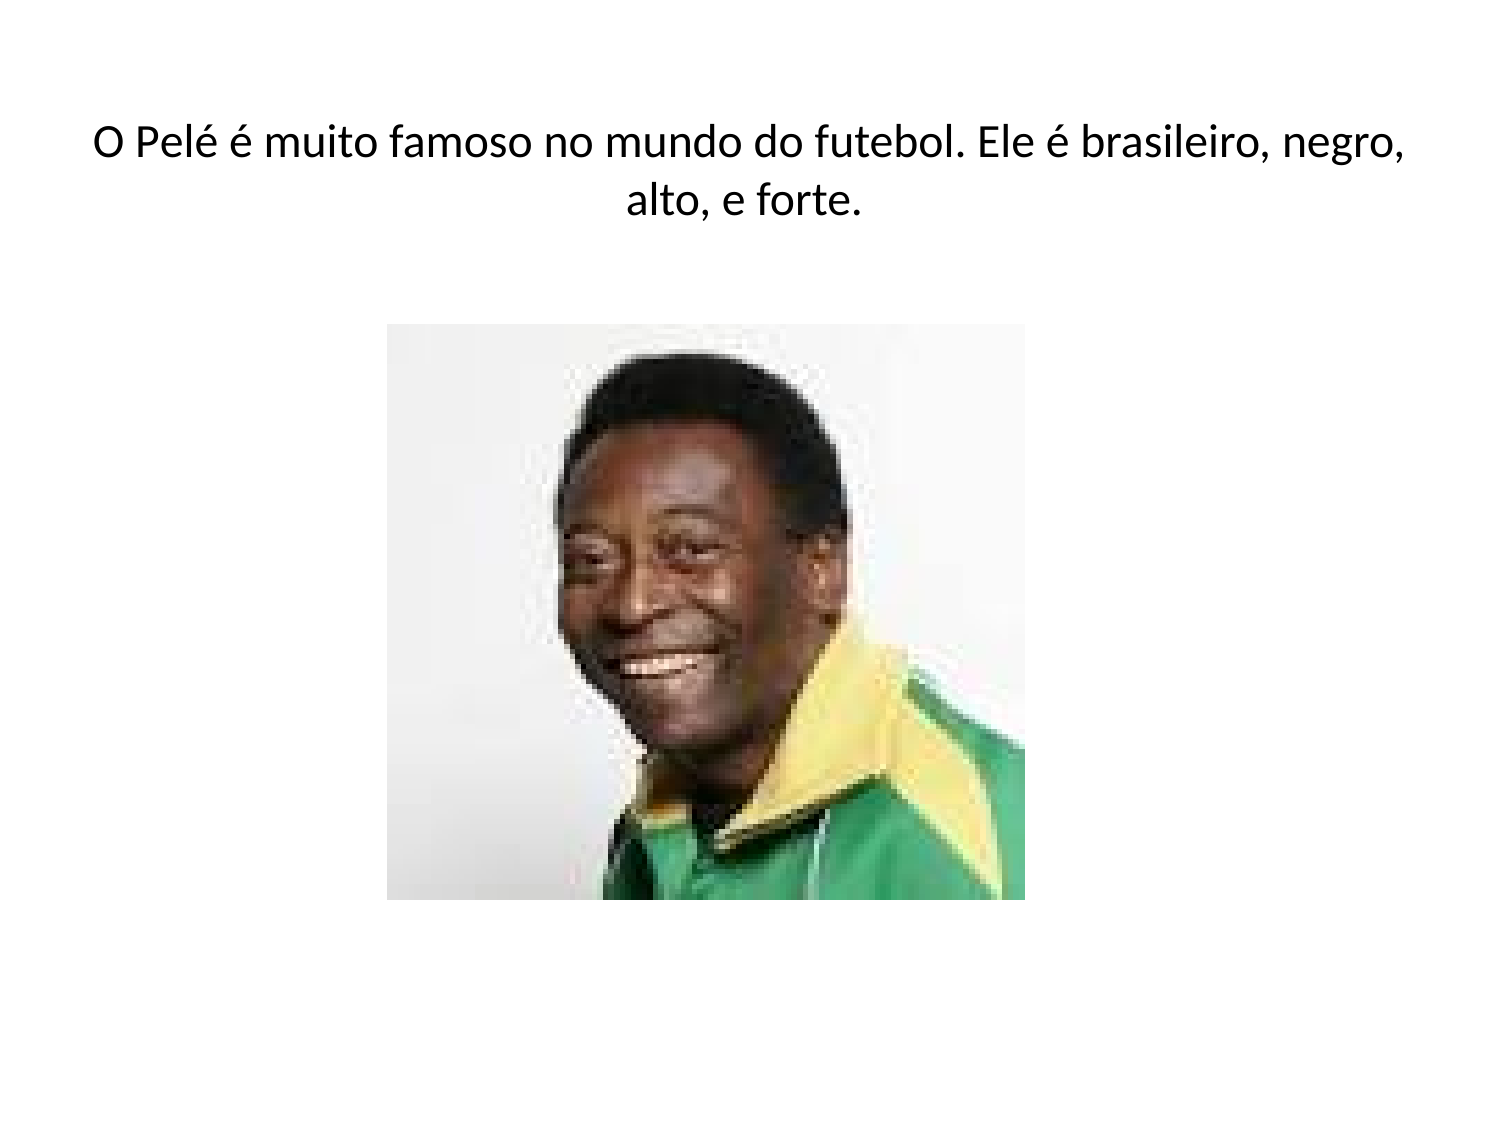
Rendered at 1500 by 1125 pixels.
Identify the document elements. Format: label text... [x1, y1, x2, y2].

title O Pelé é muito famoso no mundo do futebol. Ele é brasileiro, negro, alto, e forte. [75, 45, 1425, 233]
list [387, 324, 1026, 901]
